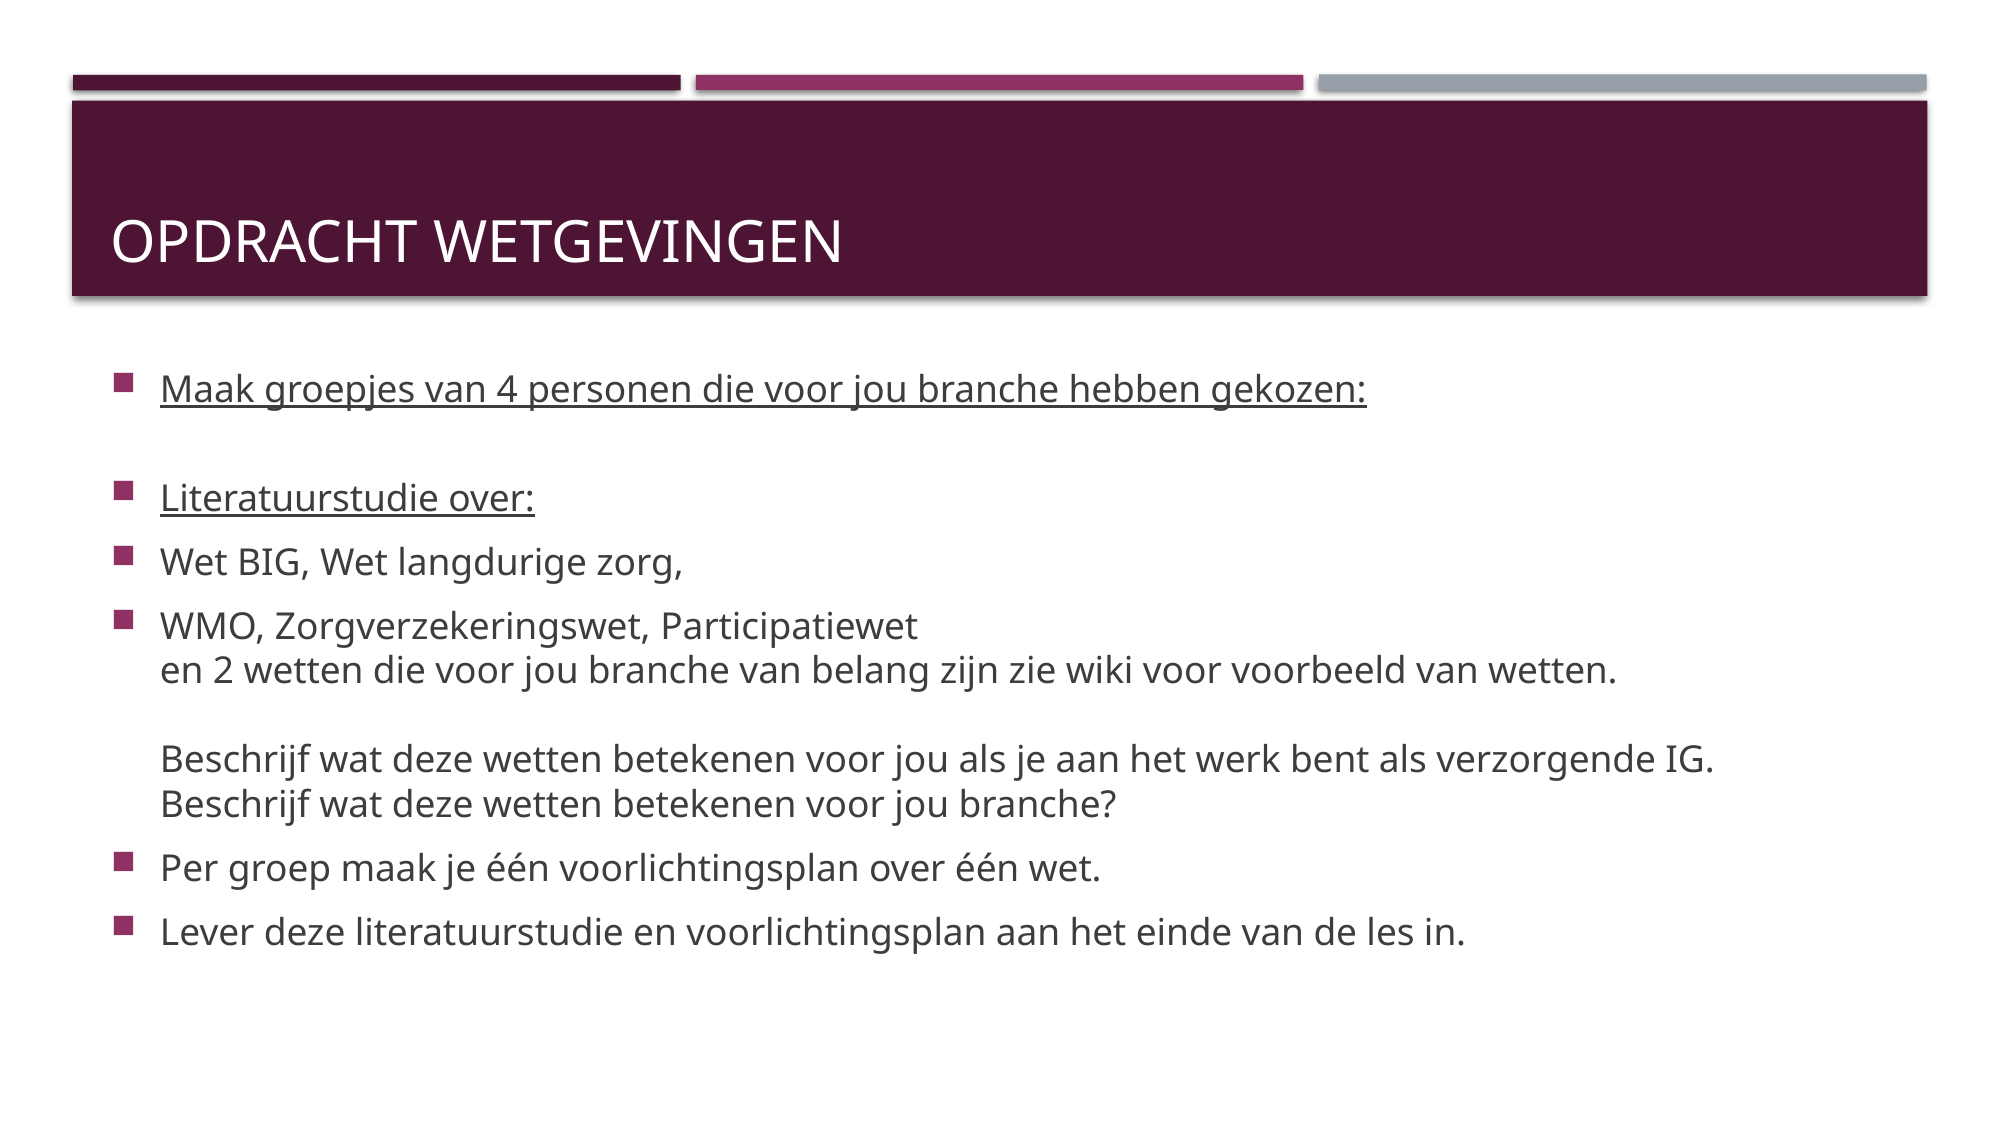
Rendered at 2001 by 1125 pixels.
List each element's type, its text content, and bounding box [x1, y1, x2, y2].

title Opdracht wetgevingen [95, 115, 1905, 282]
list Maak groepjes van 4 personen die voor jou branche hebben gekozen: Literatuurstudie over: Wet BIG, Wet langdurige zorg, WMO, Zorgverzekeringswet, Participatiewet en 2 wetten die voor jou branche van belang zijn zie wiki voor voorbeeld van wetten. Beschrijf wat deze wetten betekenen voor jou als je aan het werk bent als verzorgende IG. Beschrijf wat deze wetten betekenen voor jou branche? Per groep maak je één voorlichtingsplan over één wet. Lever deze literatuurstudie en voorlichtingsplan aan het einde van de les in. [95, 357, 1905, 962]
